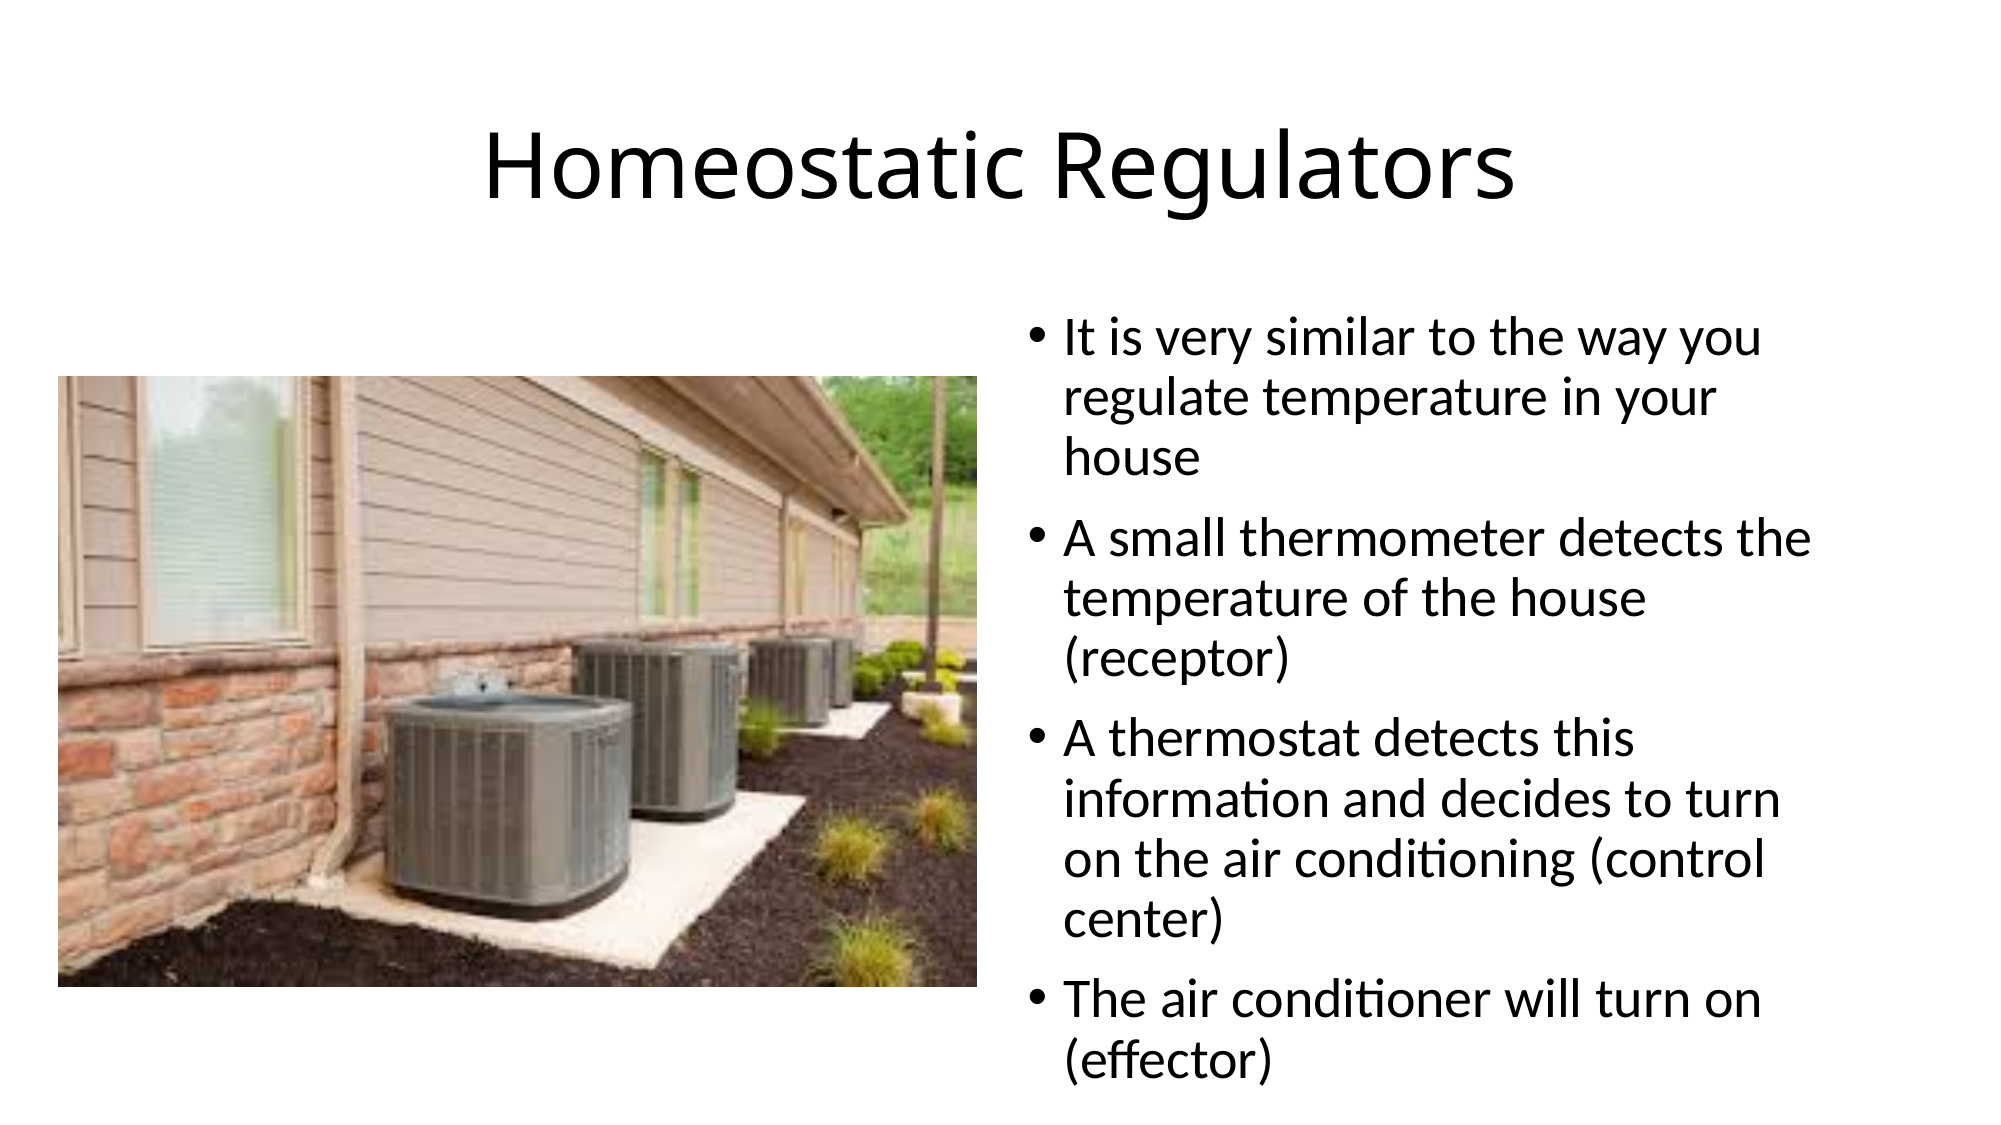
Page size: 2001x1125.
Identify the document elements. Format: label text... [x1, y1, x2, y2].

list It is very similar to the way you regulate temperature in your house A small thermometer detects the temperature of the house (receptor) A thermostat detects this information and decides to turn on the air conditioning (control center) The air conditioner will turn on (effector) [1012, 299, 1863, 1100]
title Homeostatic Regulators [137, 59, 1863, 278]
picture [58, 376, 977, 987]
